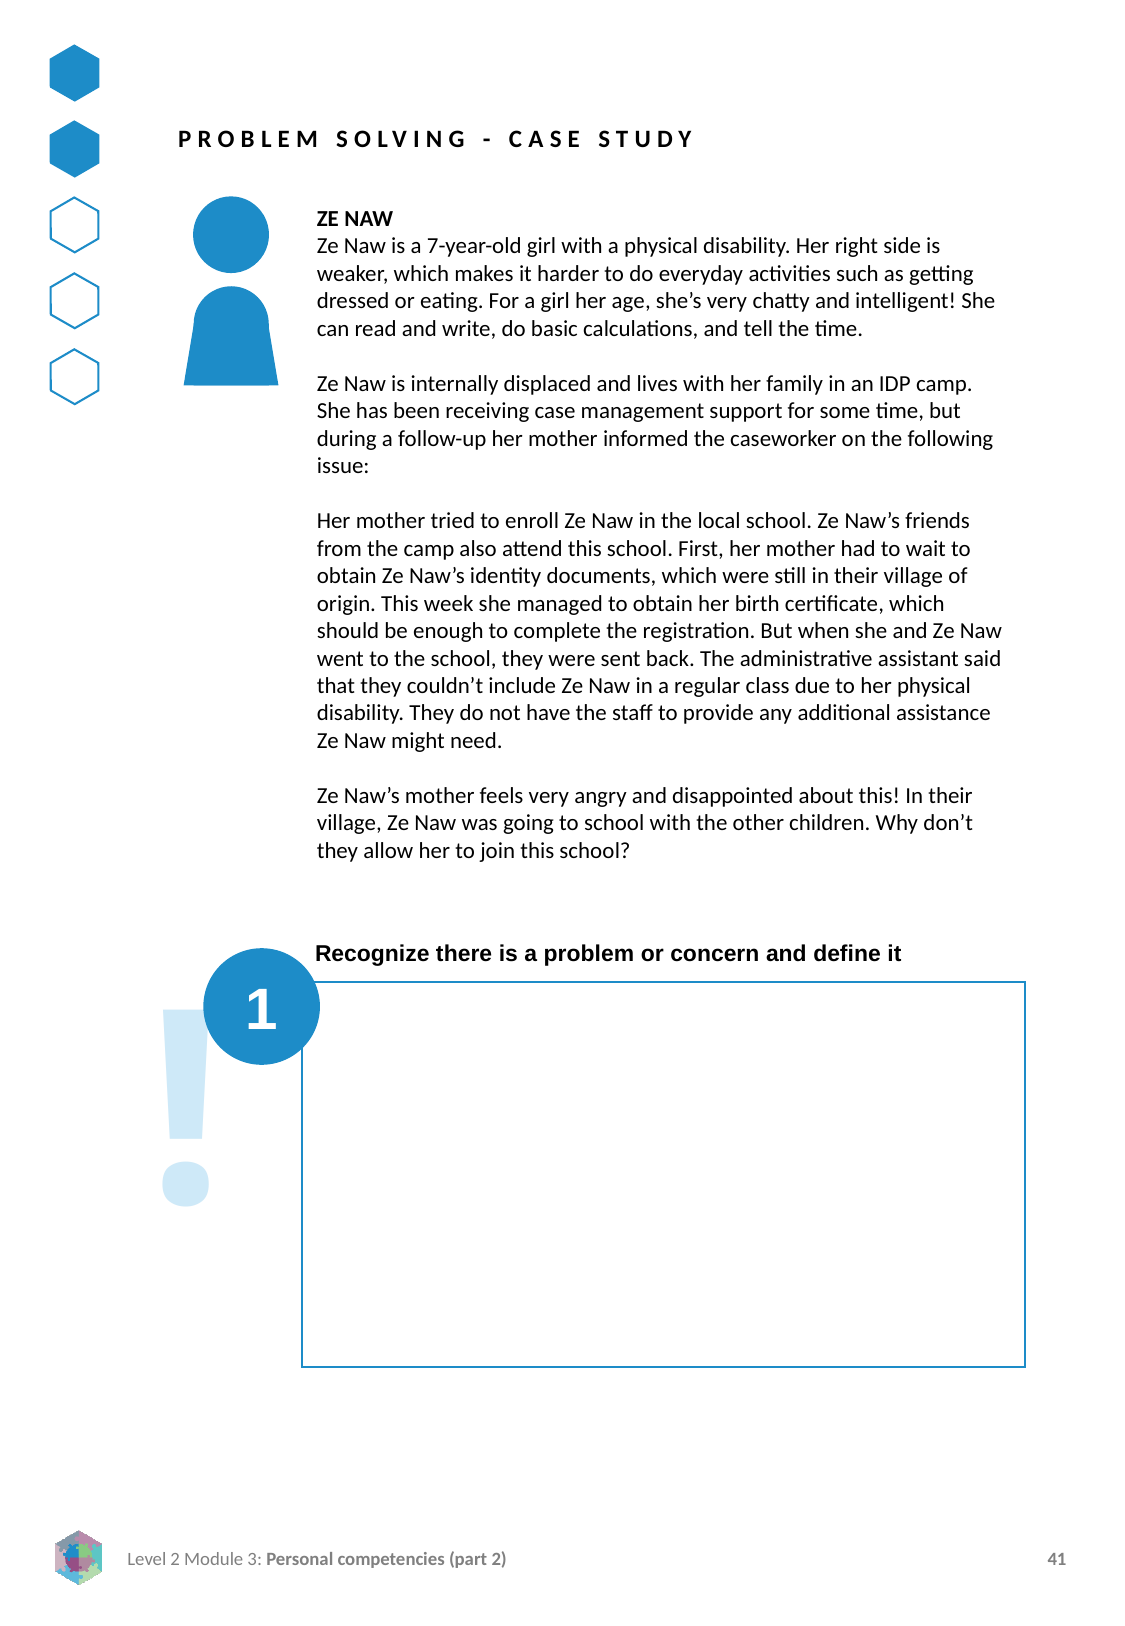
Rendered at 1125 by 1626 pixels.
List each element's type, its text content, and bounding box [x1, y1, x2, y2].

text_box ZE NAW Ze Naw is a 7-year-old girl with a physical disability. Her right side is weaker, which makes it harder to do everyday activities such as getting dressed or eating. For a girl her age, she’s very chatty and intelligent! She can read and write, do basic calculations, and tell the time. Ze Naw is internally displaced and lives with her family in an IDP camp. She has been receiving case management support for some time, but during a follow-up her mother informed the caseworker on the following issue: Her mother tried to enroll Ze Naw in the local school. Ze Naw’s friends from the camp also attend this school. First, her mother had to wait to obtain Ze Naw’s identity documents, which were still in their village of origin. This week she managed to obtain her birth certificate, which should be enough to complete the registration. But when she and Ze Naw went to the school, they were sent back. The administrative assistant said that they couldn’t include Ze Naw in a regular class due to her physical disability. They do not have the staff to provide any additional assistance Ze Naw might need. Ze Naw’s mother feels very angry and disappointed about this! In their village, Ze Naw was going to school with the other children. Why don’t they allow her to join this school? [302, 196, 1028, 871]
text_box ! [70, 925, 302, 1266]
text_box 1 [202, 947, 321, 1066]
text_box PROBLEM SOLVING - CASE STUDY [163, 115, 1026, 161]
picture [55, 1530, 102, 1585]
text_box [301, 981, 1026, 1368]
text_box Recognize there is a problem or concern and define it [300, 930, 1026, 973]
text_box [183, 196, 279, 386]
text_box [49, 44, 100, 102]
text_box [49, 196, 100, 254]
text_box [49, 348, 100, 406]
text_box [49, 272, 100, 330]
text_box [49, 120, 100, 178]
